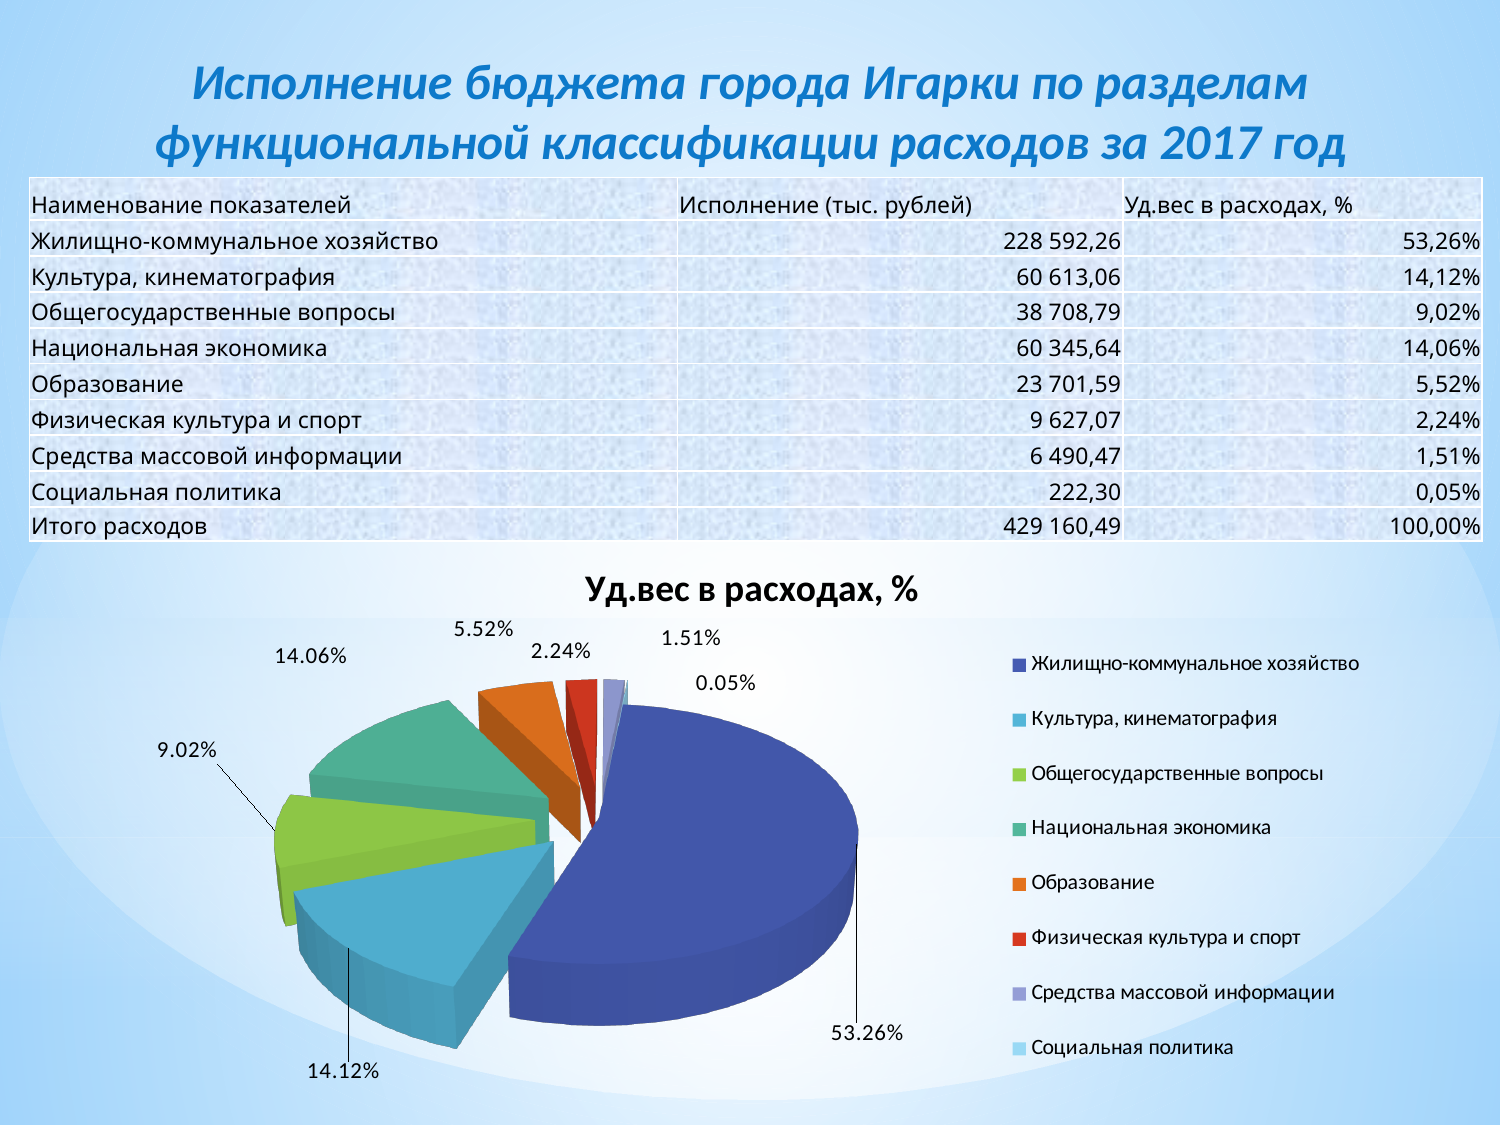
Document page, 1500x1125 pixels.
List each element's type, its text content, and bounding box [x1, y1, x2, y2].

table_header Наименование показателей [30, 178, 677, 219]
table_cell 2,24% [1124, 400, 1481, 434]
table_cell 14,06% [1124, 329, 1481, 363]
table_cell Физическая культура и спорт [30, 400, 677, 434]
table_header Исполнение (тыс. рублей) [678, 178, 1122, 219]
table_cell Образование [30, 364, 677, 399]
table_cell 9 627,07 [678, 400, 1122, 434]
text_box Исполнение бюджета города Игарки по разделам функциональной классификации расходов за 2017 год [138, 41, 1362, 177]
table_cell 53,26% [1124, 221, 1481, 255]
table_cell 0,05% [1124, 472, 1481, 506]
table_cell 6 490,47 [678, 436, 1122, 470]
table_cell Общегосударственные вопросы [30, 293, 677, 327]
table_cell Культура, кинематография [30, 257, 677, 291]
table_cell 222,30 [678, 472, 1122, 506]
table_cell 23 701,59 [678, 364, 1122, 399]
table_cell 14,12% [1124, 257, 1481, 291]
table_cell 100,00% [1124, 508, 1481, 540]
table_cell 228 592,26 [678, 221, 1122, 255]
table_cell 9,02% [1124, 293, 1481, 327]
table_cell Социальная политика [30, 472, 677, 506]
table_cell 38 708,79 [678, 293, 1122, 327]
table_cell Жилищно-коммунальное хозяйство [30, 221, 677, 255]
table_cell Итого расходов [30, 508, 677, 540]
table_cell 429 160,49 [678, 508, 1122, 540]
table_cell 60 345,64 [678, 329, 1122, 363]
table_cell Национальная экономика [30, 329, 677, 363]
table_cell 1,51% [1124, 436, 1481, 470]
table_header Уд.вес в расходах, % [1124, 178, 1481, 219]
table_cell 5,52% [1124, 364, 1481, 399]
table_cell 60 613,06 [678, 257, 1122, 291]
table_cell Средства массовой информации [30, 436, 677, 470]
chart [76, 562, 1424, 1095]
